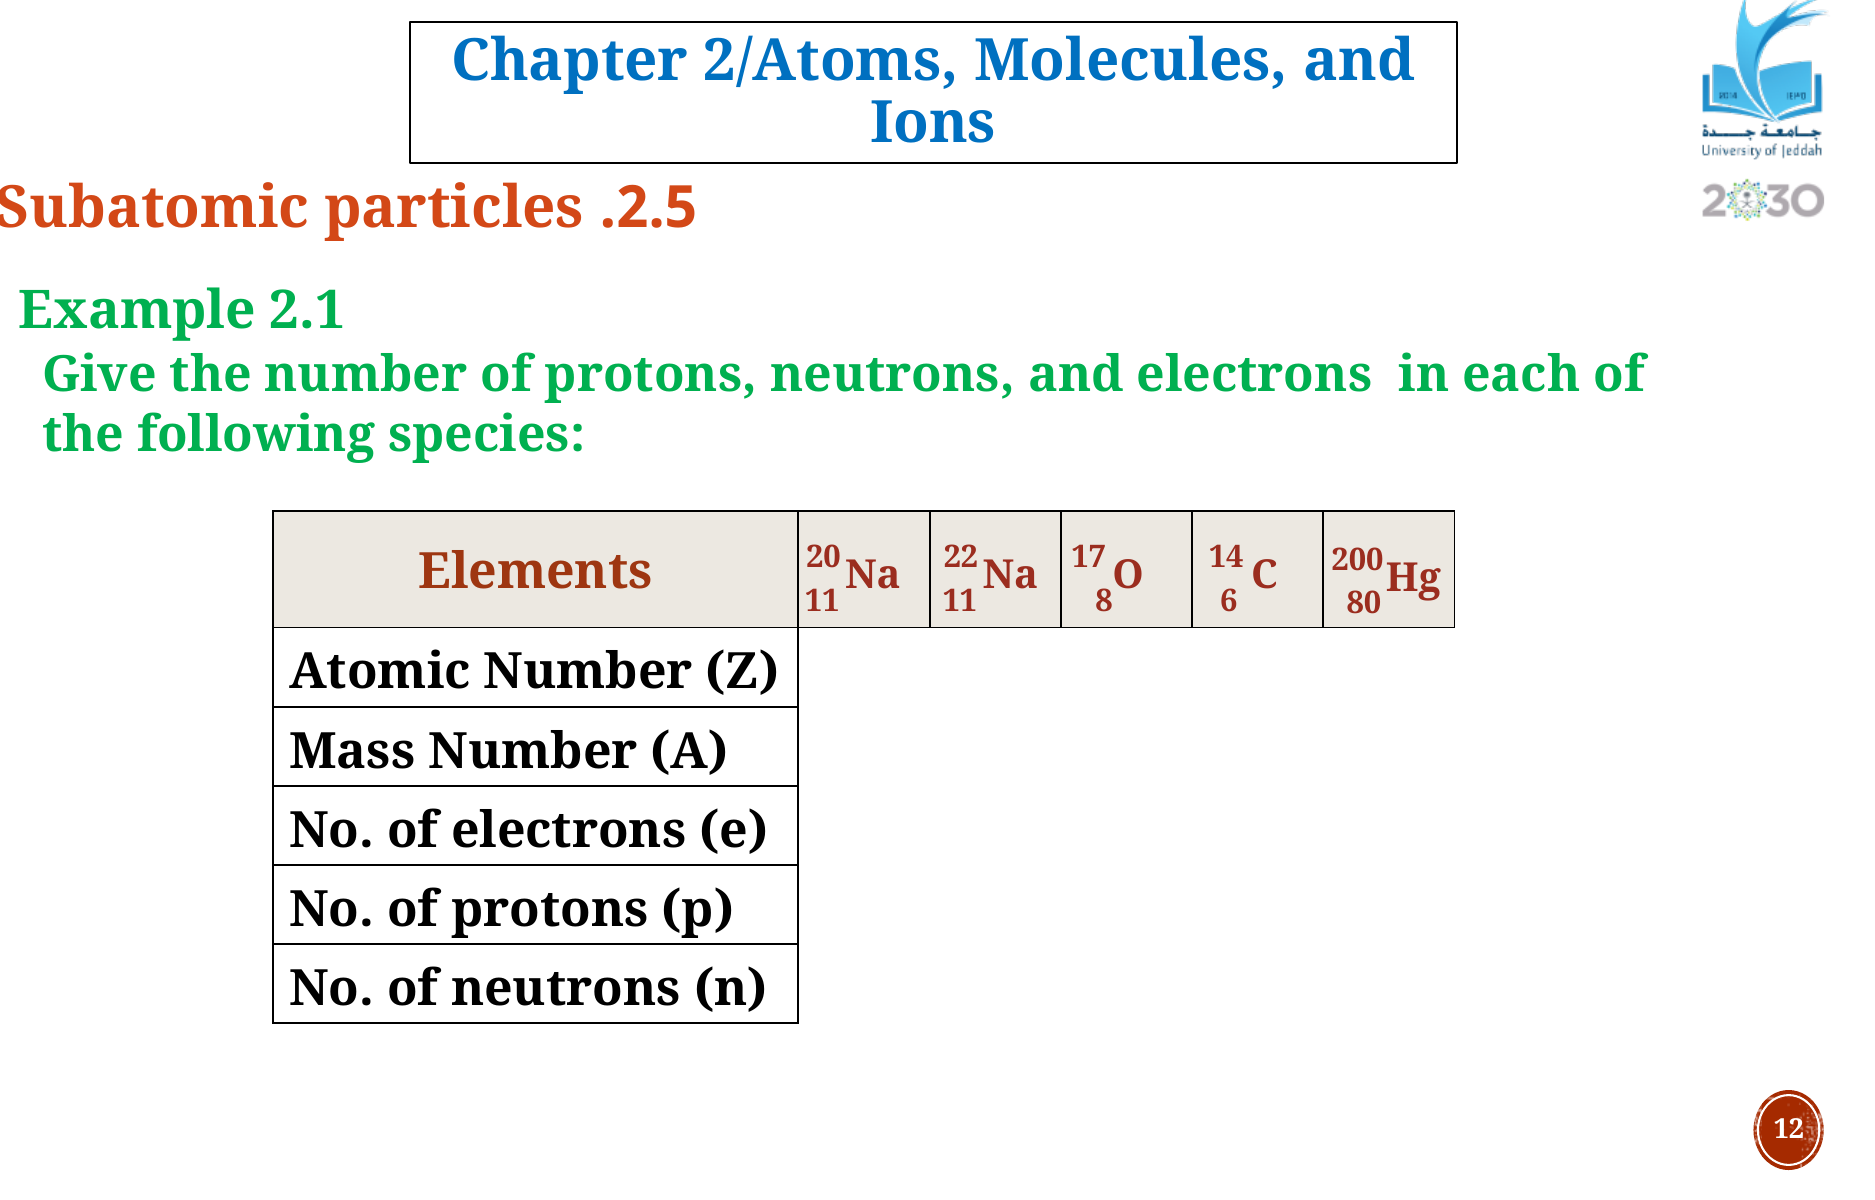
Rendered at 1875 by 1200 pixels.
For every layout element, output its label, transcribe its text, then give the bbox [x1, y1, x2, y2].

table_cell No. of protons (p) [274, 866, 797, 943]
table_header [931, 512, 1060, 627]
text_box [1323, 534, 1455, 626]
table_cell Mass Number (A) [274, 708, 797, 785]
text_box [1200, 531, 1292, 624]
table_header [1062, 512, 1191, 627]
table_cell No. of neutrons (n) [274, 945, 797, 1022]
table_header Elements [274, 512, 797, 627]
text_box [1062, 531, 1158, 624]
text_box Example 2.1 [4, 267, 360, 347]
table_header [799, 512, 929, 627]
table_header [1193, 512, 1322, 627]
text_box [933, 531, 1050, 624]
text_box Chapter 2/Atoms, Molecules, and Ions [409, 21, 1458, 164]
picture [1681, 0, 1846, 227]
table_header [1324, 512, 1454, 532]
text_box Give the number of protons, neutrons, and electrons in each of the following species: [27, 334, 1731, 469]
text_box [796, 531, 913, 624]
table_cell No. of electrons (e) [274, 787, 797, 864]
table_cell Atomic Number (Z) [274, 628, 797, 706]
slide_number 12 [1739, 1097, 1838, 1162]
text_box 2.5. Subatomic particles [0, 160, 713, 247]
